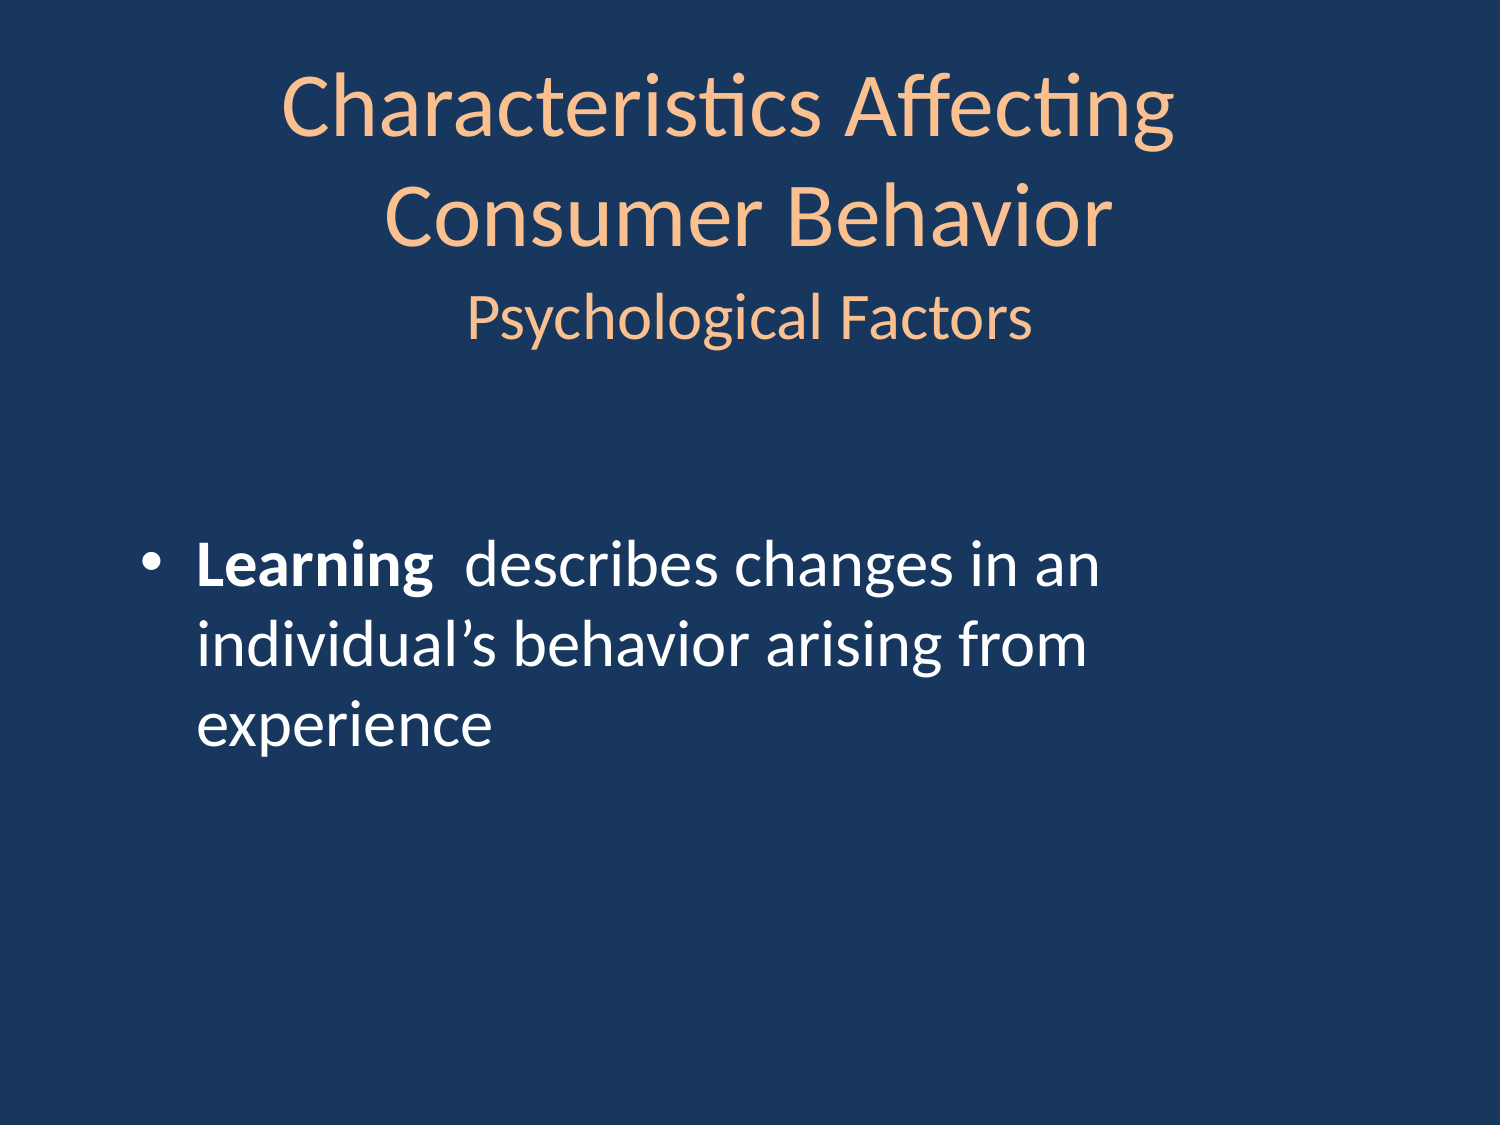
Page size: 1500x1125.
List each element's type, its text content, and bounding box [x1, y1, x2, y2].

text_box Learning describes changes in an individual’s behavior arising from experience [124, 512, 1400, 838]
text_box Characteristics Affecting Consumer Behavior [112, 37, 1388, 225]
text_box Psychological Factors [162, 274, 1338, 338]
